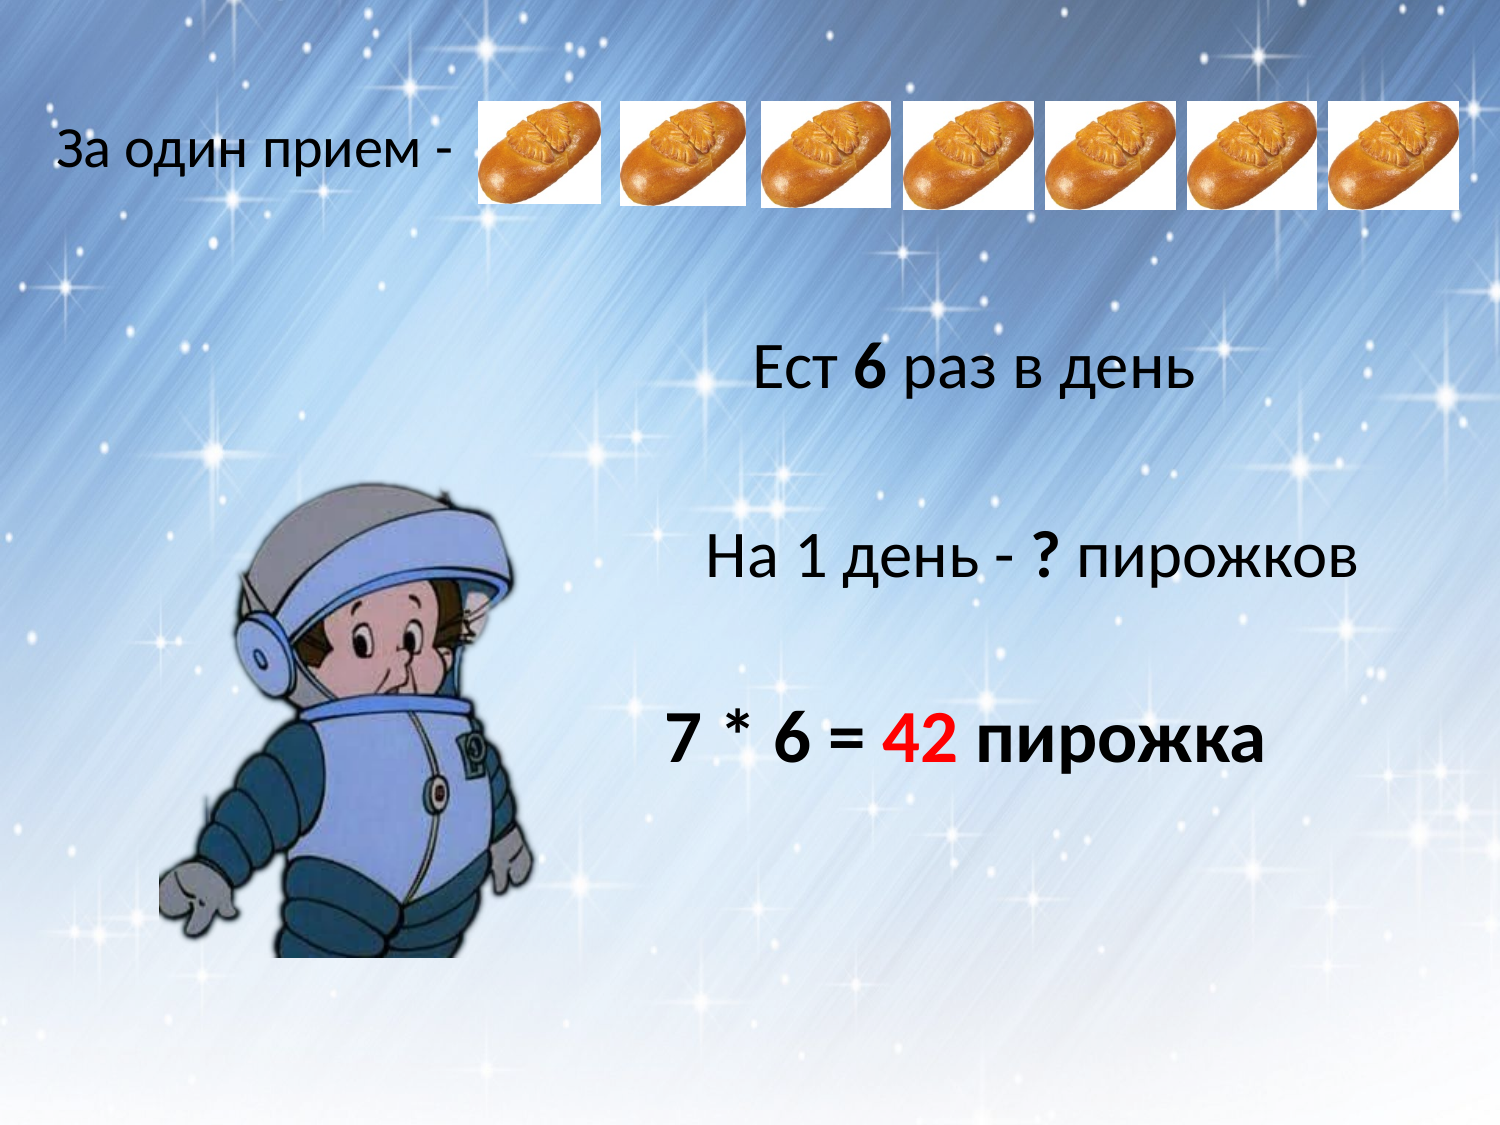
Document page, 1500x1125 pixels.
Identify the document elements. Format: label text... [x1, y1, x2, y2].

picture [1045, 101, 1176, 210]
text_box На 1 день - ? пирожков [690, 503, 1388, 599]
text_box 7 * 6 = 42 пирожка [649, 680, 1500, 786]
text_box За один прием - [41, 101, 476, 187]
picture [477, 101, 602, 204]
picture [903, 101, 1034, 210]
picture [159, 479, 540, 959]
picture [761, 101, 891, 209]
picture [1328, 101, 1459, 210]
picture [619, 101, 746, 206]
text_box Ест 6 раз в день [738, 314, 1247, 410]
picture [1186, 101, 1318, 210]
